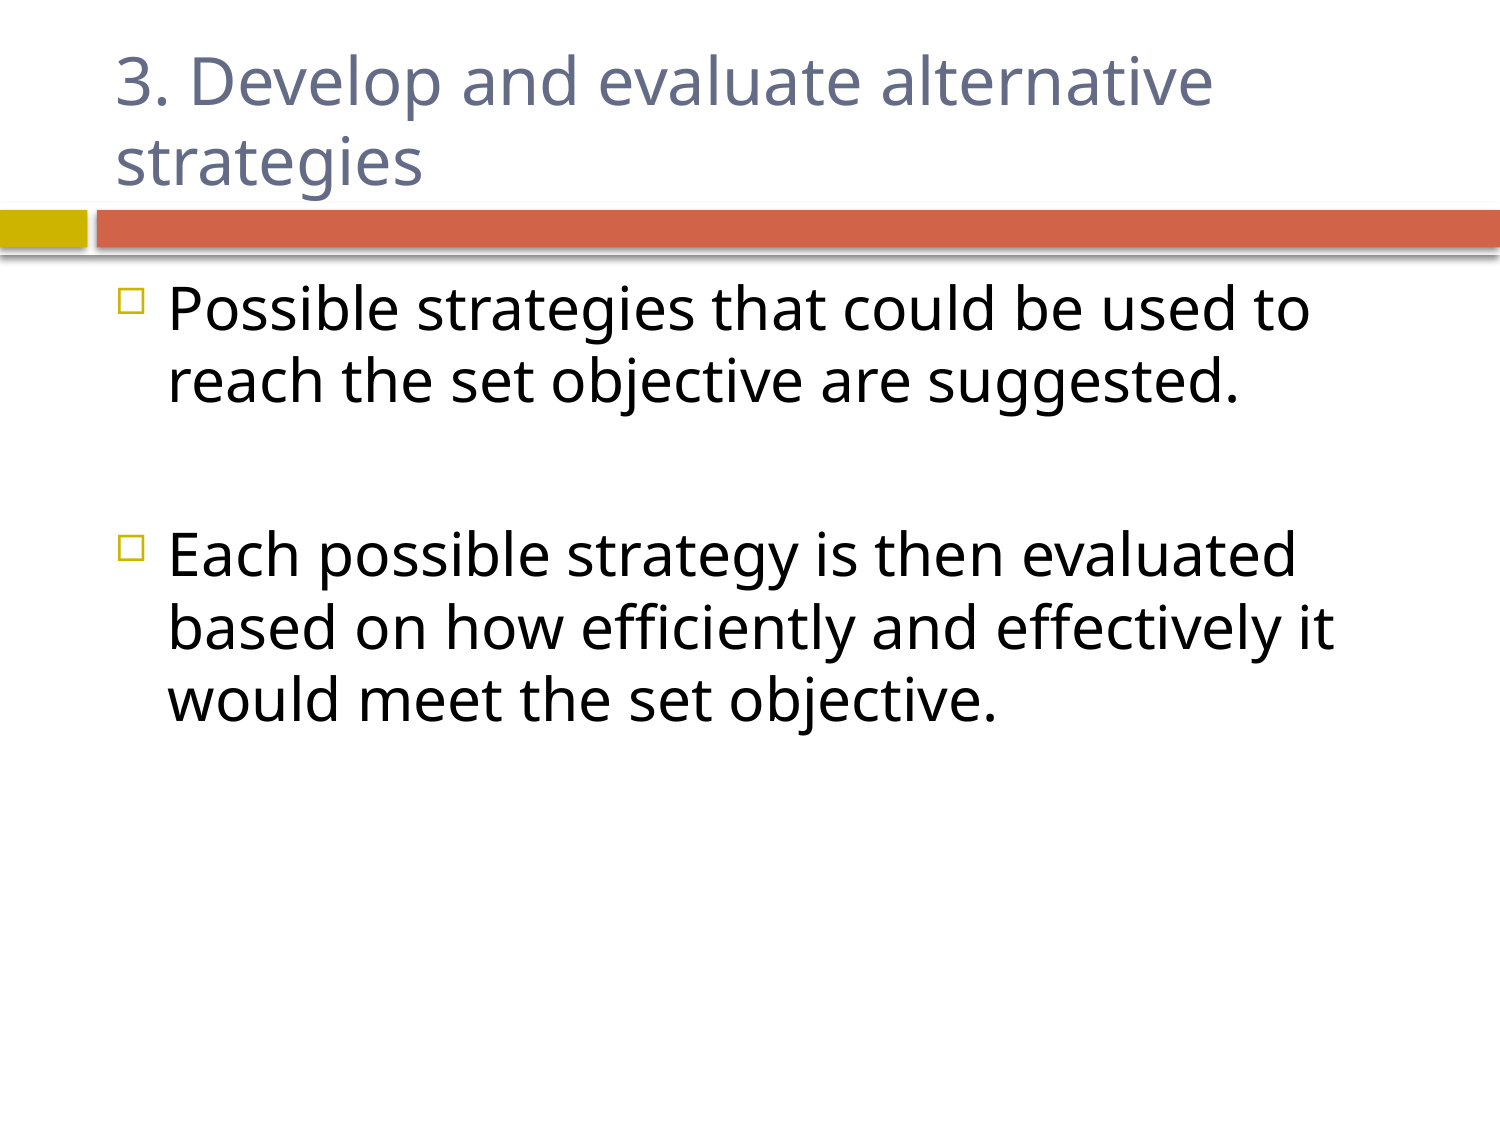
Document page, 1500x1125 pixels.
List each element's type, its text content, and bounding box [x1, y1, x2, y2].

list Possible strategies that could be used to reach the set objective are suggested. Each possible strategy is then evaluated based on how efficiently and effectively it would meet the set objective. [100, 262, 1438, 1000]
title 3. Develop and evaluate alternative strategies [100, 37, 1438, 200]
